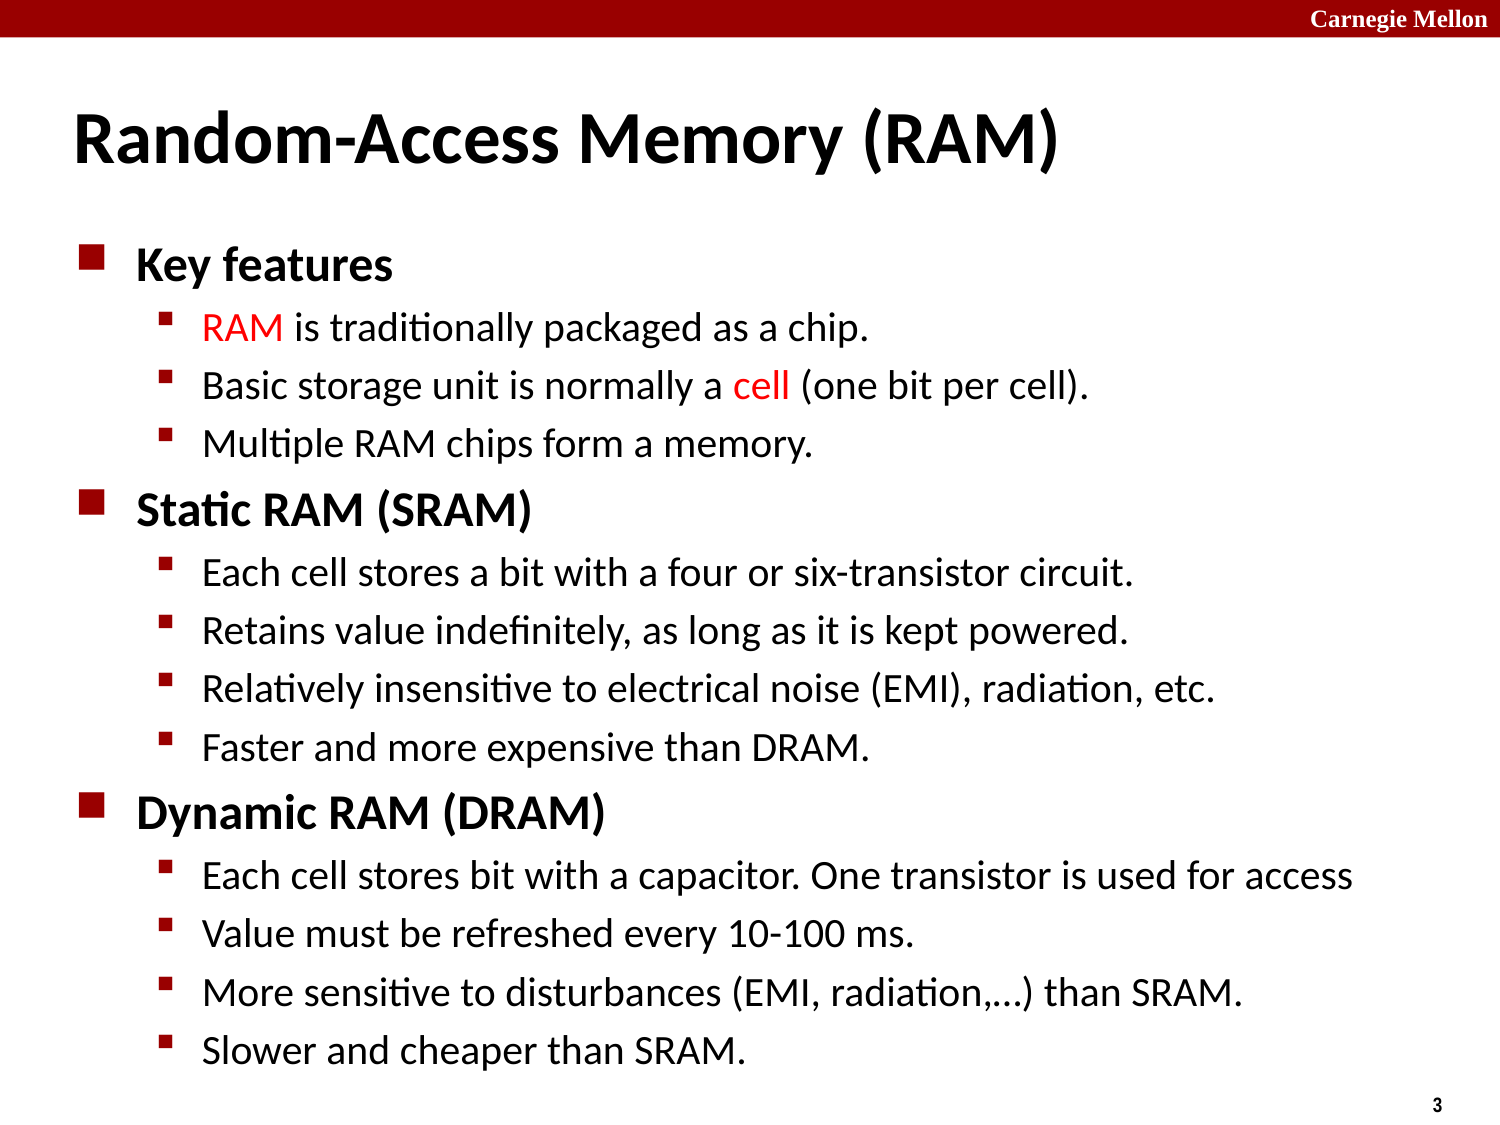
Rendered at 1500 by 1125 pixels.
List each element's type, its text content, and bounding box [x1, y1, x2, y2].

title Random-Access Memory (RAM) [58, 71, 1305, 197]
list Key features RAM is traditionally packaged as a chip. Basic storage unit is normally a cell (one bit per cell). Multiple RAM chips form a memory. Static RAM (SRAM) Each cell stores a bit with a four or six-transistor circuit. Retains value indefinitely, as long as it is kept powered. Relatively insensitive to electrical noise (EMI), radiation, etc. Faster and more expensive than DRAM. Dynamic RAM (DRAM) Each cell stores bit with a capacitor. One transistor is used for access Value must be refreshed every 10-100 ms. More sensitive to disturbances (EMI, radiation,…) than SRAM. Slower and cheaper than SRAM. [64, 223, 1451, 1040]
